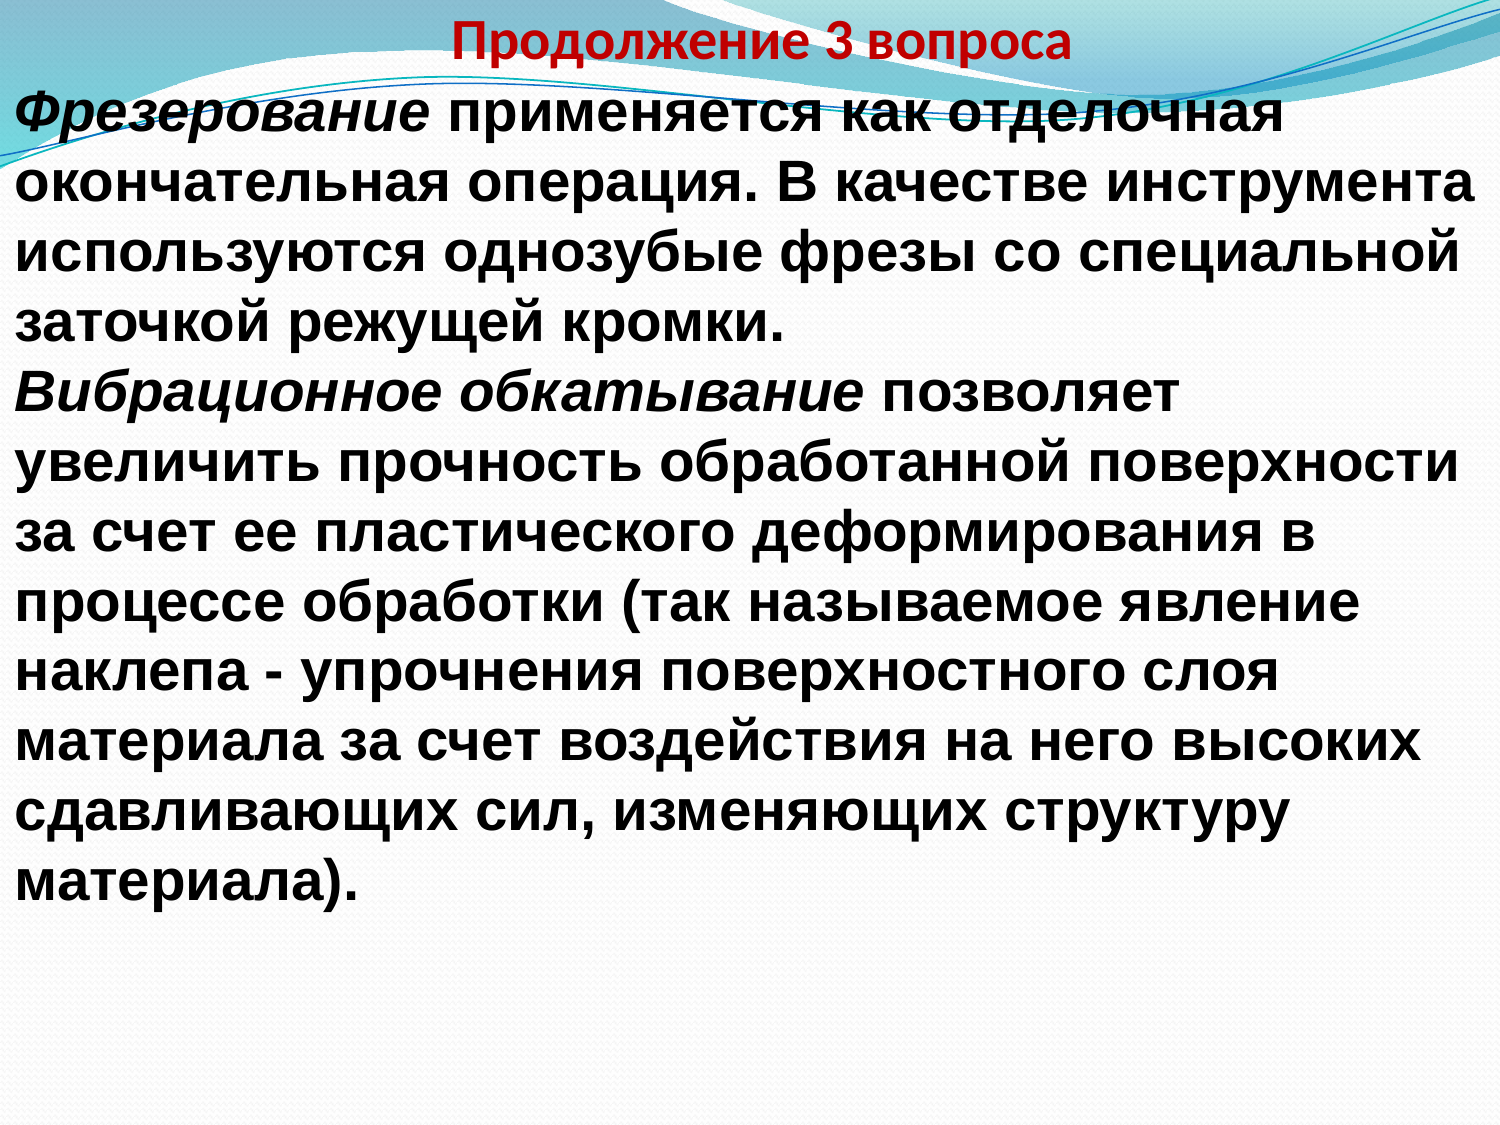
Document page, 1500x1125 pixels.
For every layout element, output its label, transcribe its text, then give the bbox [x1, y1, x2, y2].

text_box Фрезерование применяется как отделочная окончательная операция. В качестве инструмента используются однозубые фрезы со специальной заточкой режущей кромки. Вибрационное обкатывание позволяет увеличить прочность обработанной поверхности за счет ее пластического деформирования в процессе обработки (так называемое явление наклепа - упрочнения поверхностного слоя материала за счет воздействия на него высоких сдавливающих сил, изменяющих структуру материала). [0, 66, 1500, 1125]
title Продолжение 3 вопроса [0, 0, 1500, 66]
